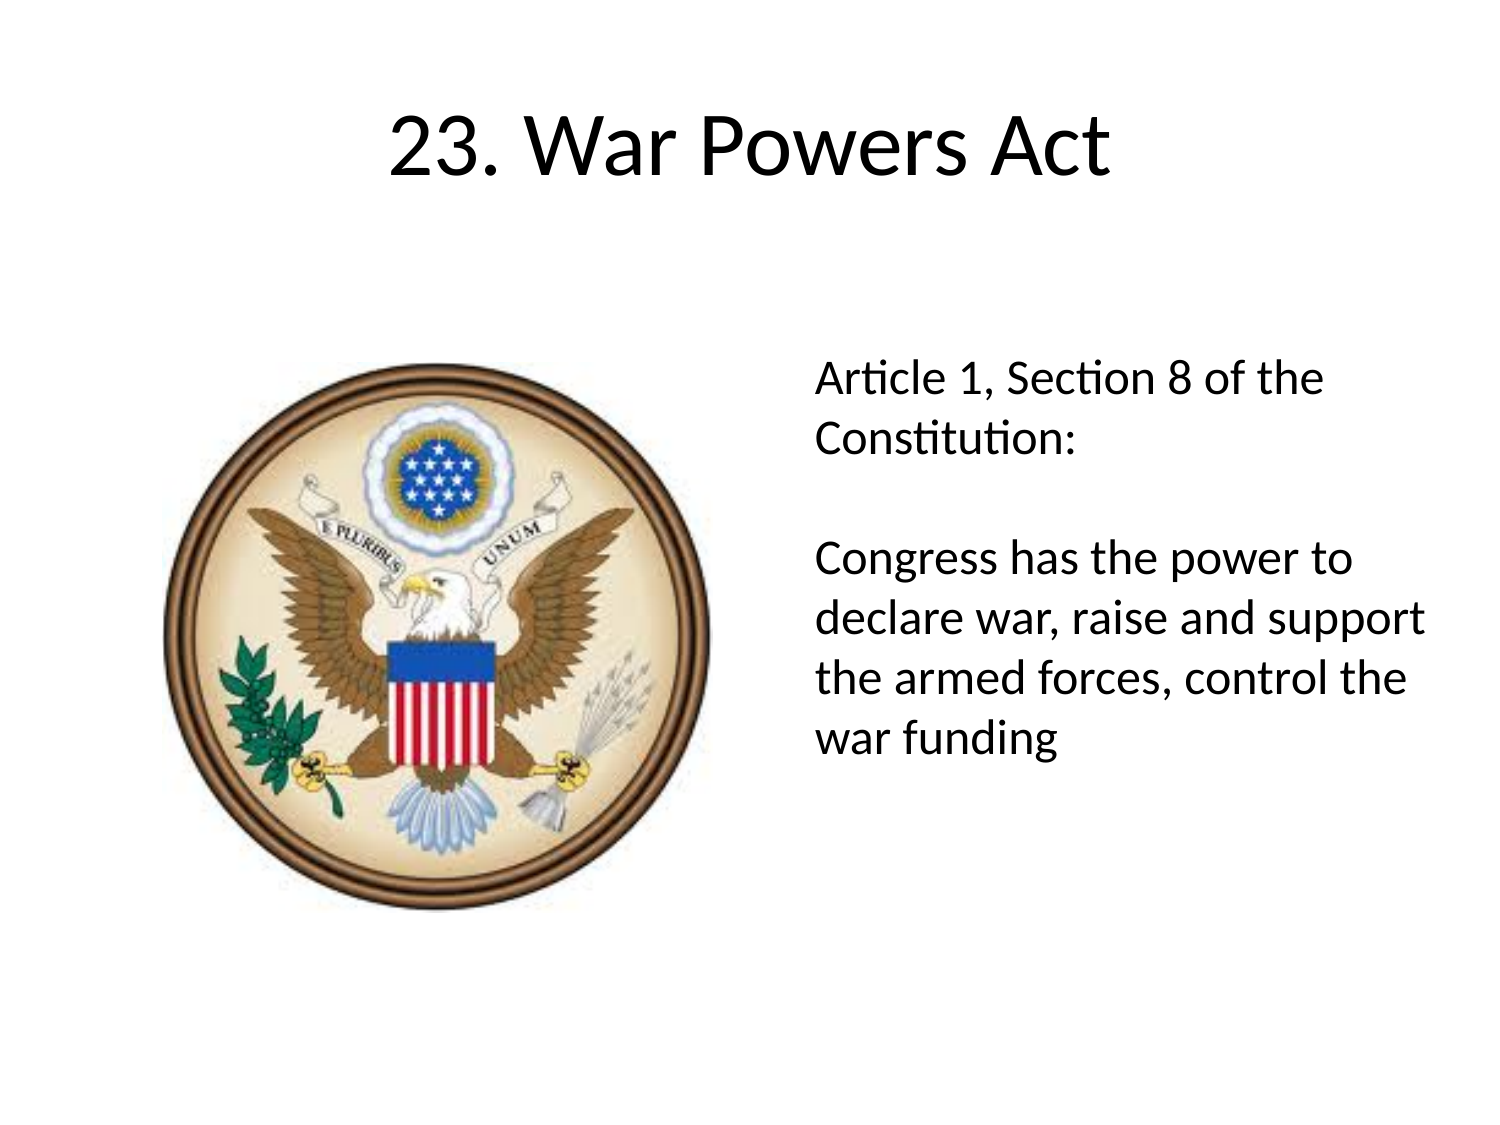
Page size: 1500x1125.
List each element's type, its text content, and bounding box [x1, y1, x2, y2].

title 23. War Powers Act [75, 45, 1425, 233]
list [162, 362, 713, 913]
text_box Article 1, Section 8 of the Constitution: Congress has the power to declare war, raise and support the armed forces, control the war funding [800, 337, 1450, 833]
